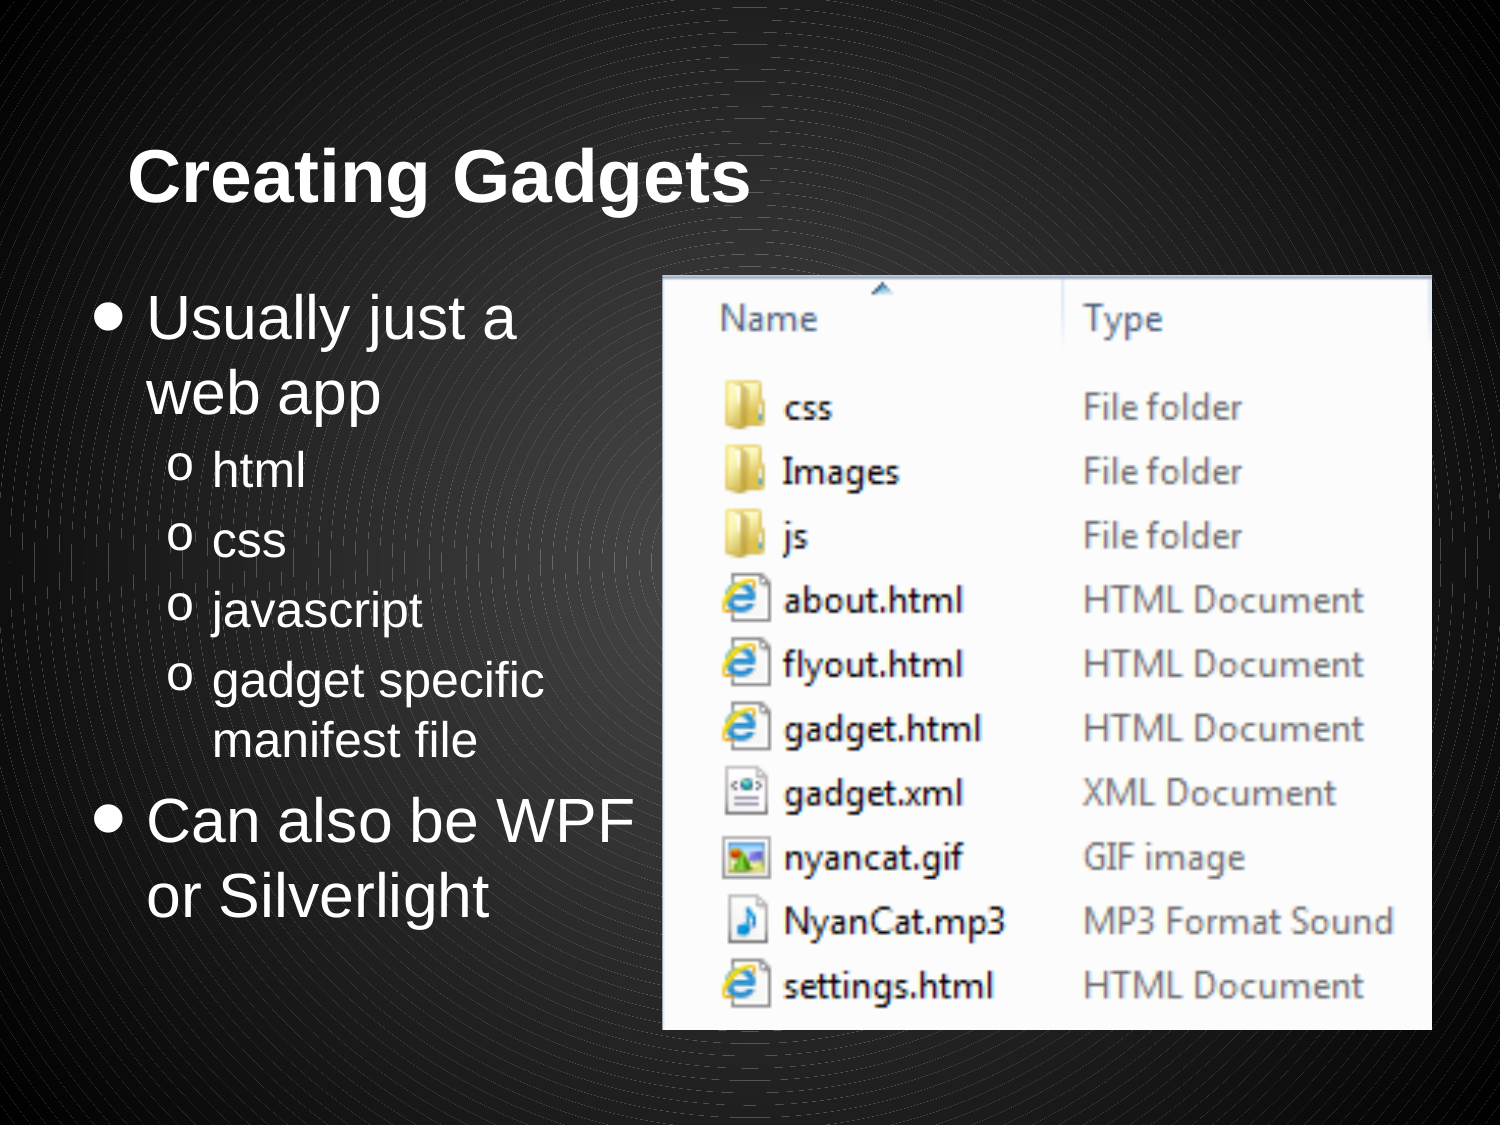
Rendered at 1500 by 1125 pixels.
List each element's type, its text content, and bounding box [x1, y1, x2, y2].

title Creating Gadgets [75, 45, 1425, 233]
text_box [662, 275, 1432, 1030]
list Usually just a web app html css javascript gadget specific manifest file Can also be WPF or Silverlight [75, 262, 663, 1078]
